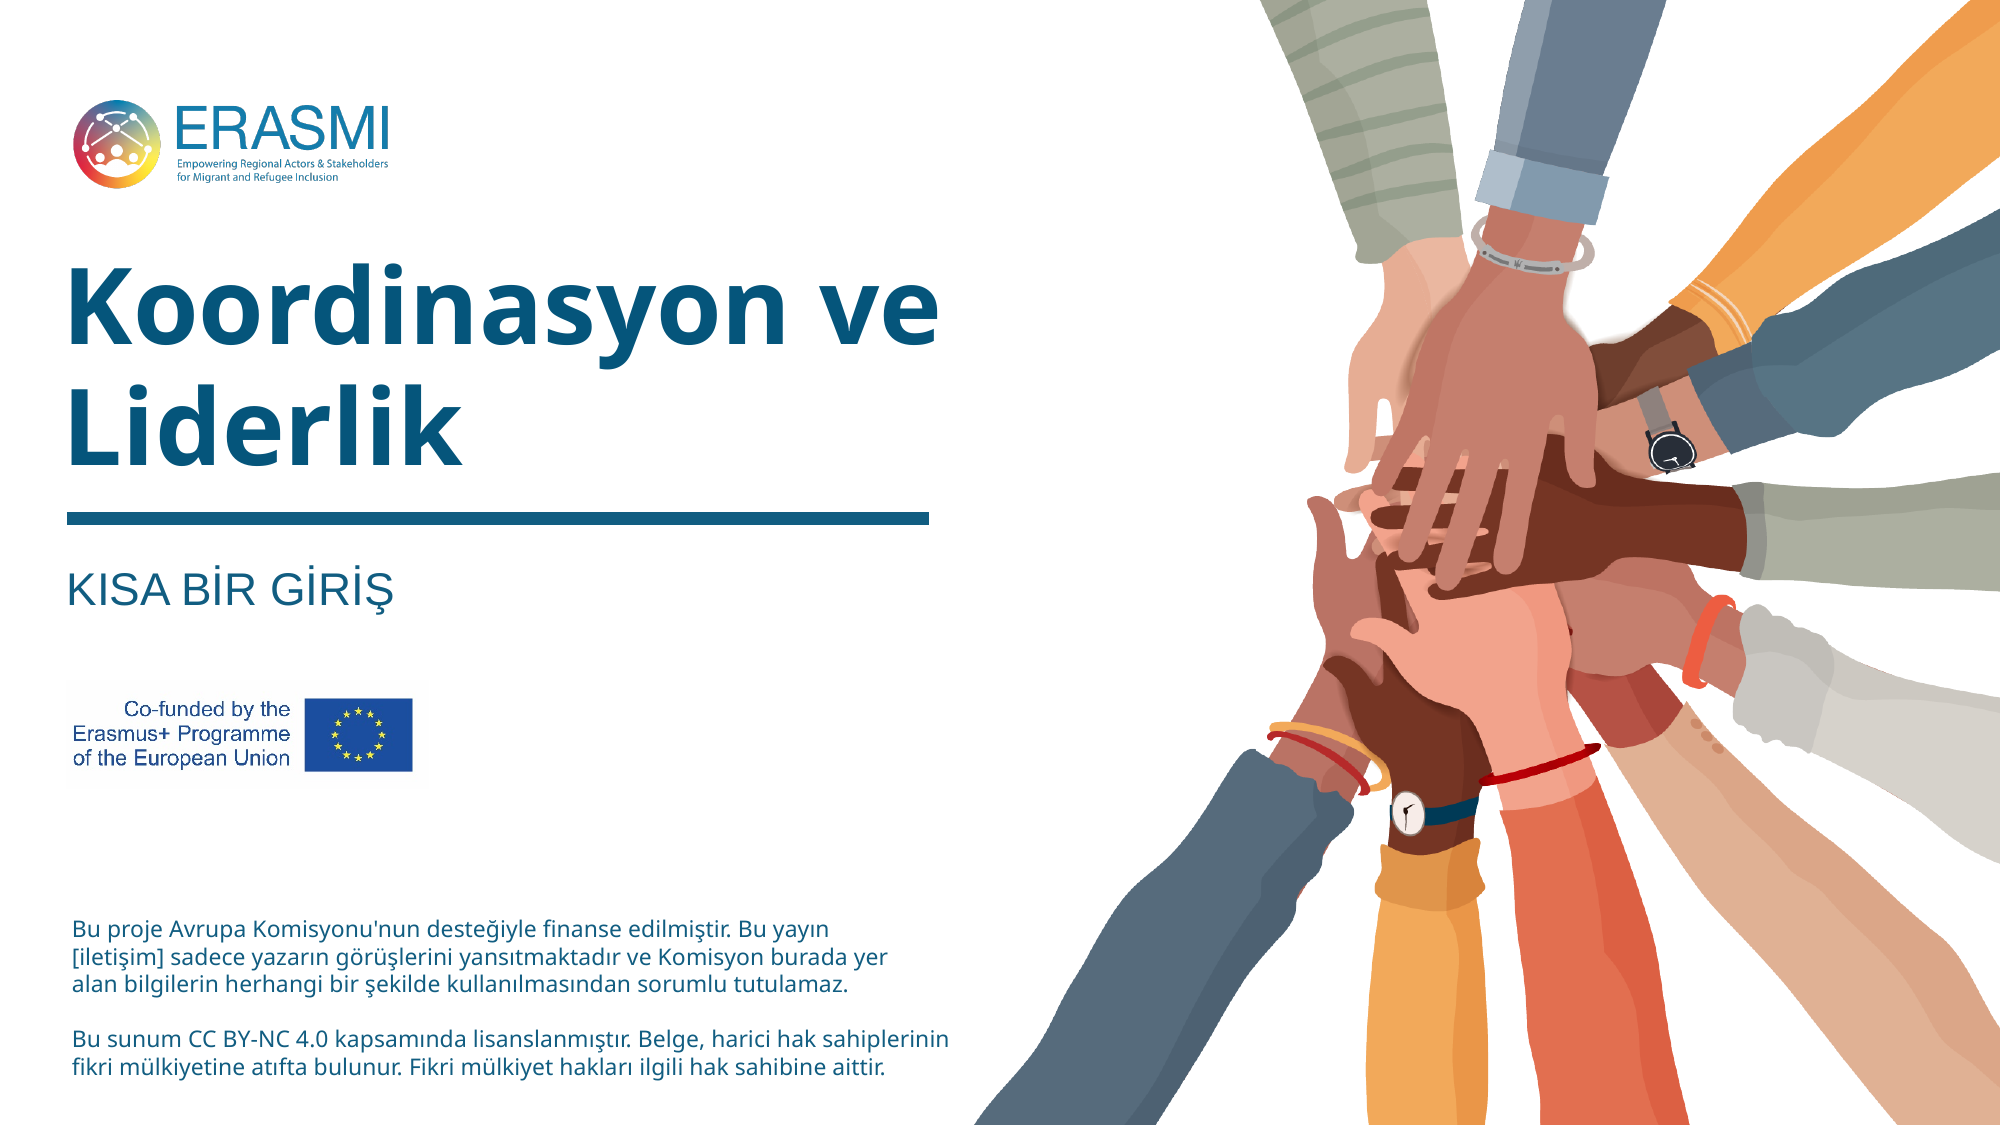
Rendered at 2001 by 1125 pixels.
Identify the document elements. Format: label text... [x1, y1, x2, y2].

picture [66, 688, 429, 789]
title Koordinasyon ve Liderlik [62, 247, 803, 496]
list KISA BİR GİRİŞ [66, 542, 803, 688]
text_box Bu proje Avrupa Komisyonu'nun desteğiyle finanse edilmiştir. Bu yayın [iletişim] sadece yazarın görüşlerini yansıtmaktadır ve Komisyon burada yer alan bilgilerin herhangi bir şekilde kullanılmasından sorumlu tutulamaz. [57, 907, 803, 1005]
picture [808, 0, 2000, 1125]
picture [63, 95, 395, 193]
text_box Bu sunum CC BY-NC 4.0 kapsamında lisanslanmıştır. Belge, harici hak sahiplerinin fikri mülkiyetine atıfta bulunur. Fikri mülkiyet hakları ilgili hak sahibine aittir. [57, 1017, 803, 1088]
